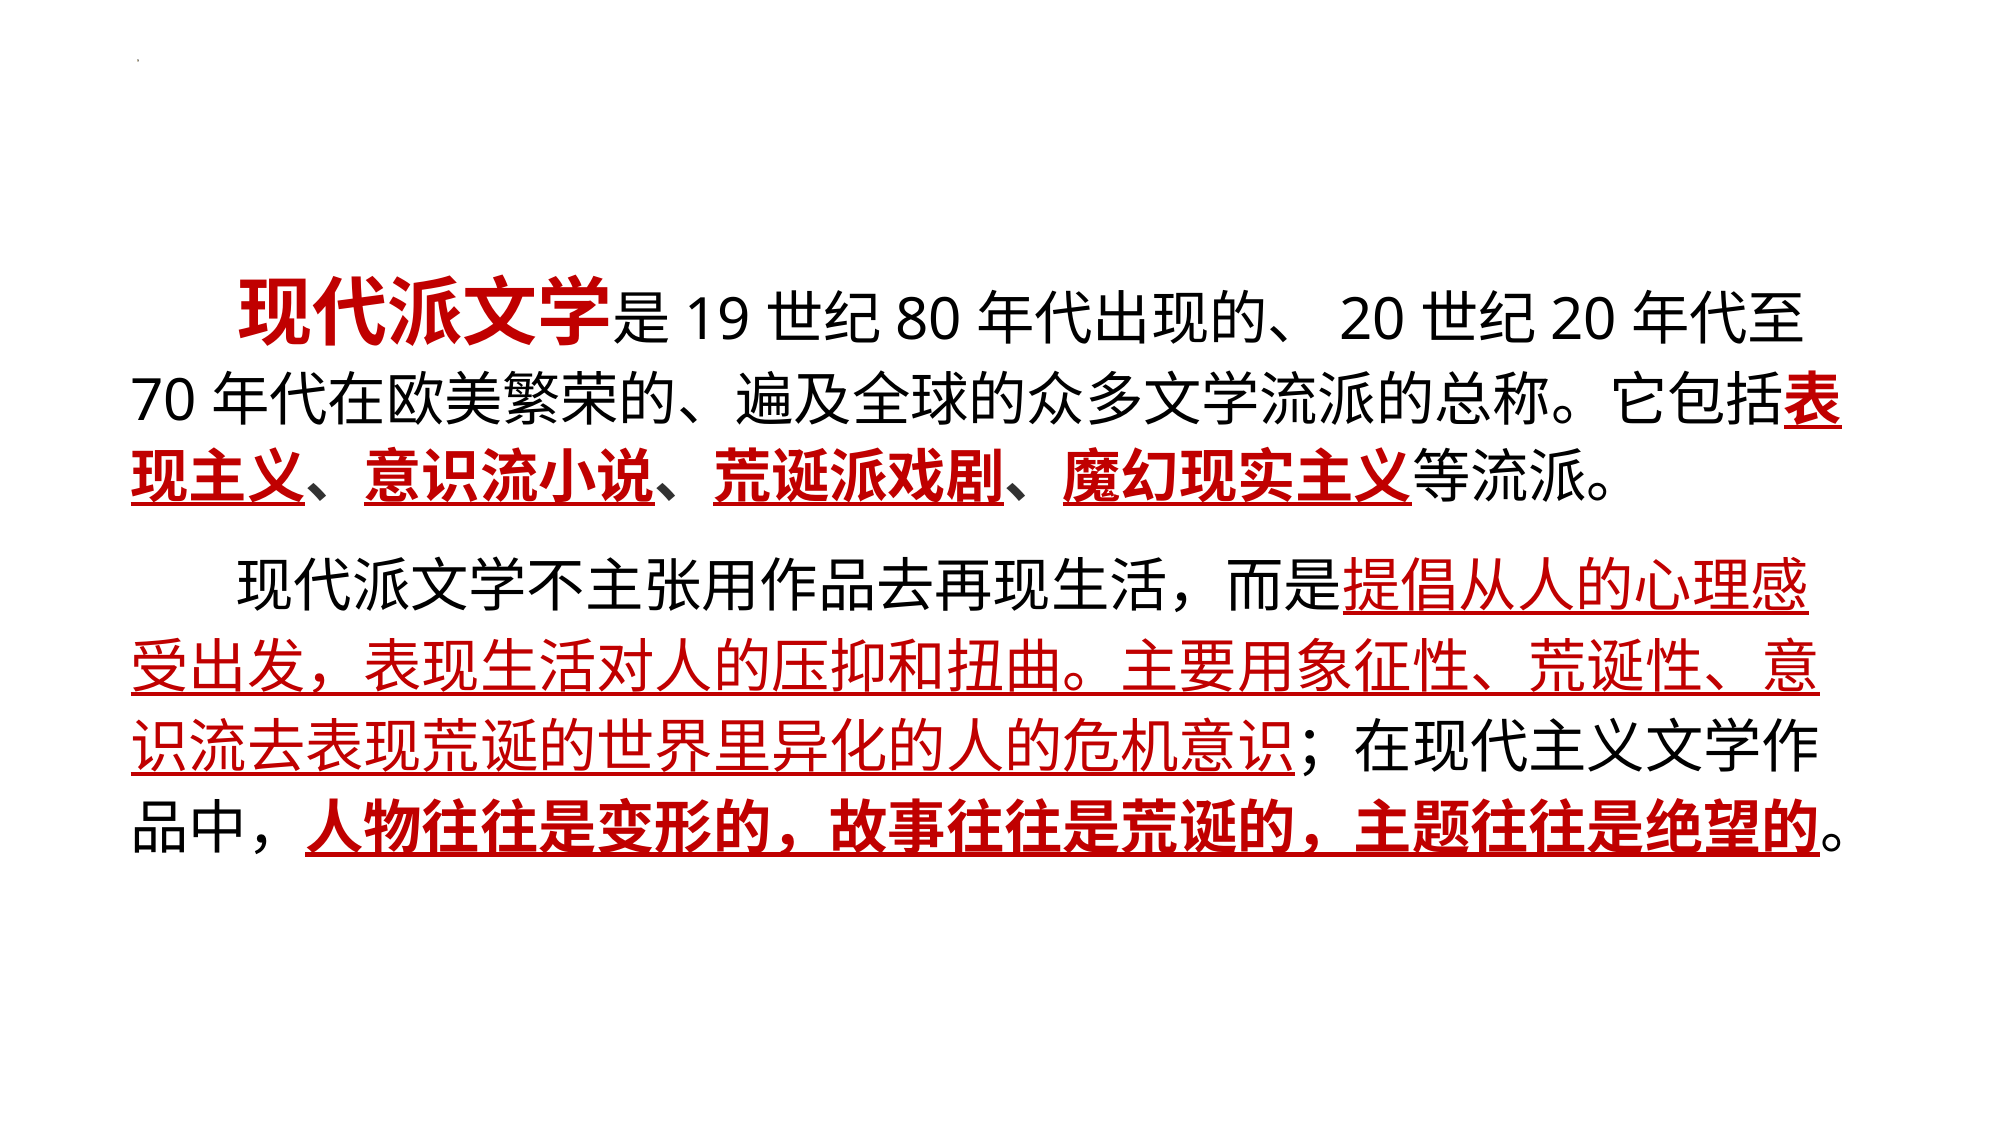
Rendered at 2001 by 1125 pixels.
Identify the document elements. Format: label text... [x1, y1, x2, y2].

text_box 现代派文学是19世纪80年代出现的、20世纪20年代至70年代在欧美繁荣的、遍及全球的众多文学流派的总称。它包括表现主义、意识流小说、荒诞派戏剧、魔幻现实主义等流派。 现代派文学不主张用作品去再现生活，而是提倡从人的心理感受出发，表现生活对人的压抑和扭曲。主要用象征性、荒诞性、意识流去表现荒诞的世界里异化的人的危机意识；在现代主义文学作品中，人物往往是变形的，故事往往是荒诞的，主题往往是绝望的。 [115, 248, 1876, 868]
